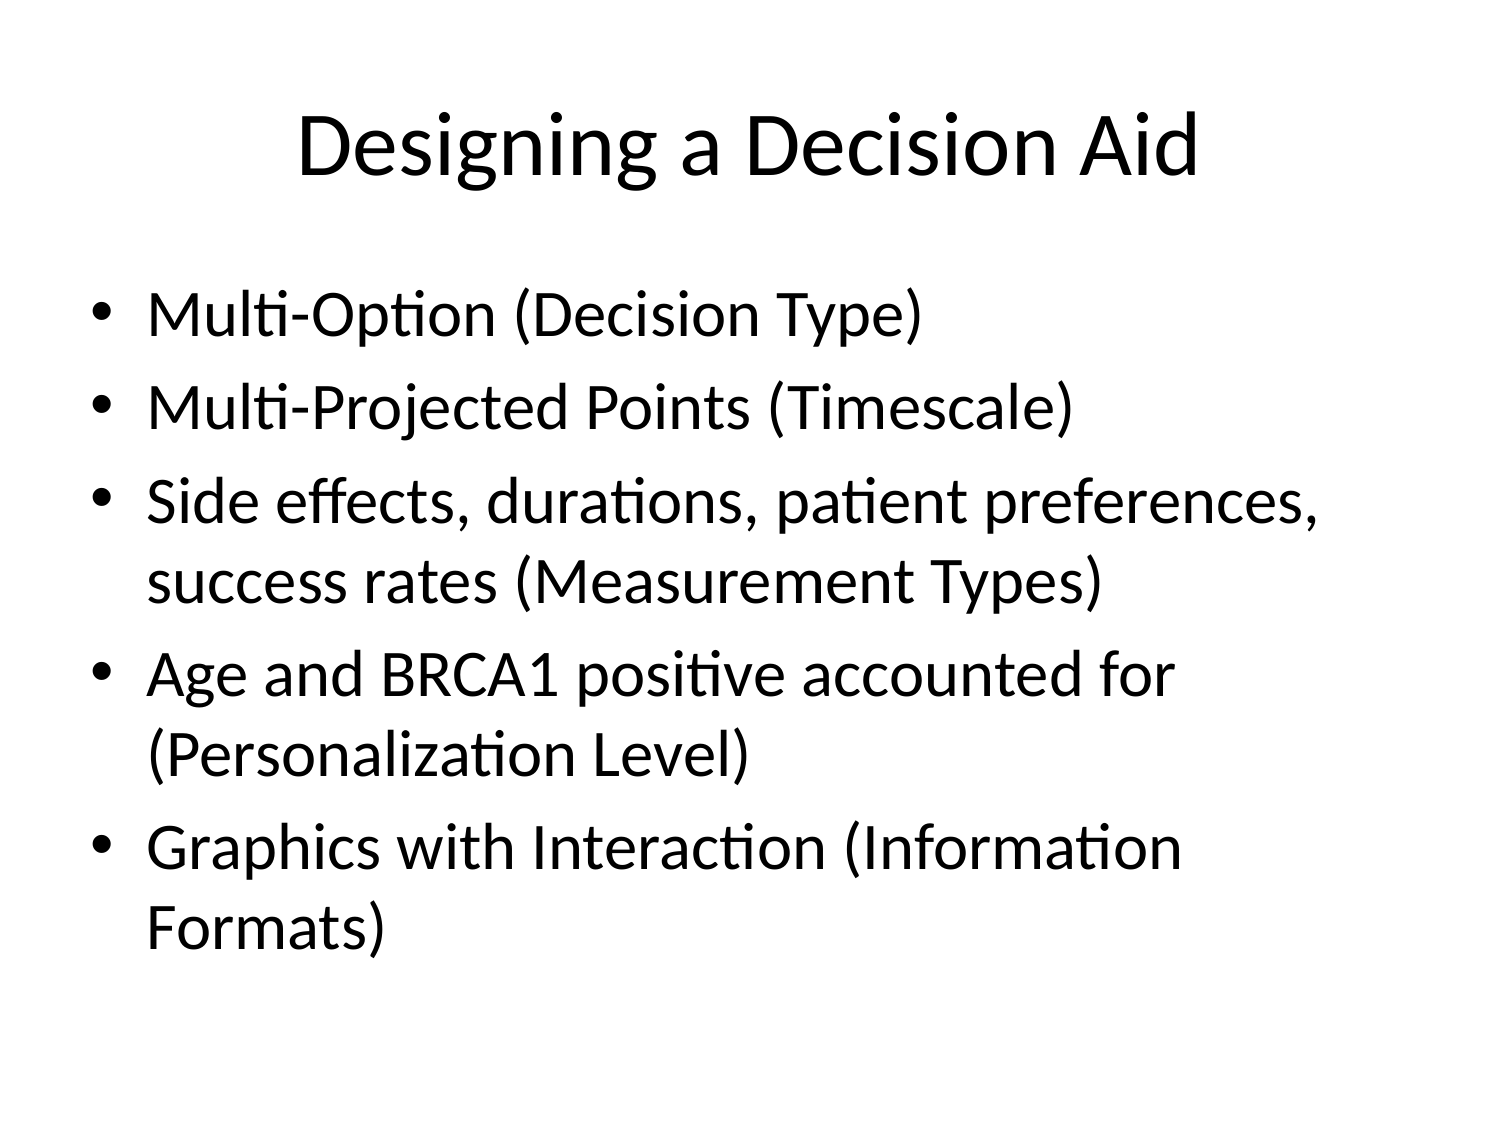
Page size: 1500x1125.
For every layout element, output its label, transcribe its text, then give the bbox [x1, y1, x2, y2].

list Multi-Option (Decision Type) Multi-Projected Points (Timescale) Side effects, durations, patient preferences, success rates (Measurement Types) Age and BRCA1 positive accounted for (Personalization Level) Graphics with Interaction (Information Formats) [75, 262, 1425, 1005]
title Designing a Decision Aid [75, 45, 1425, 233]
